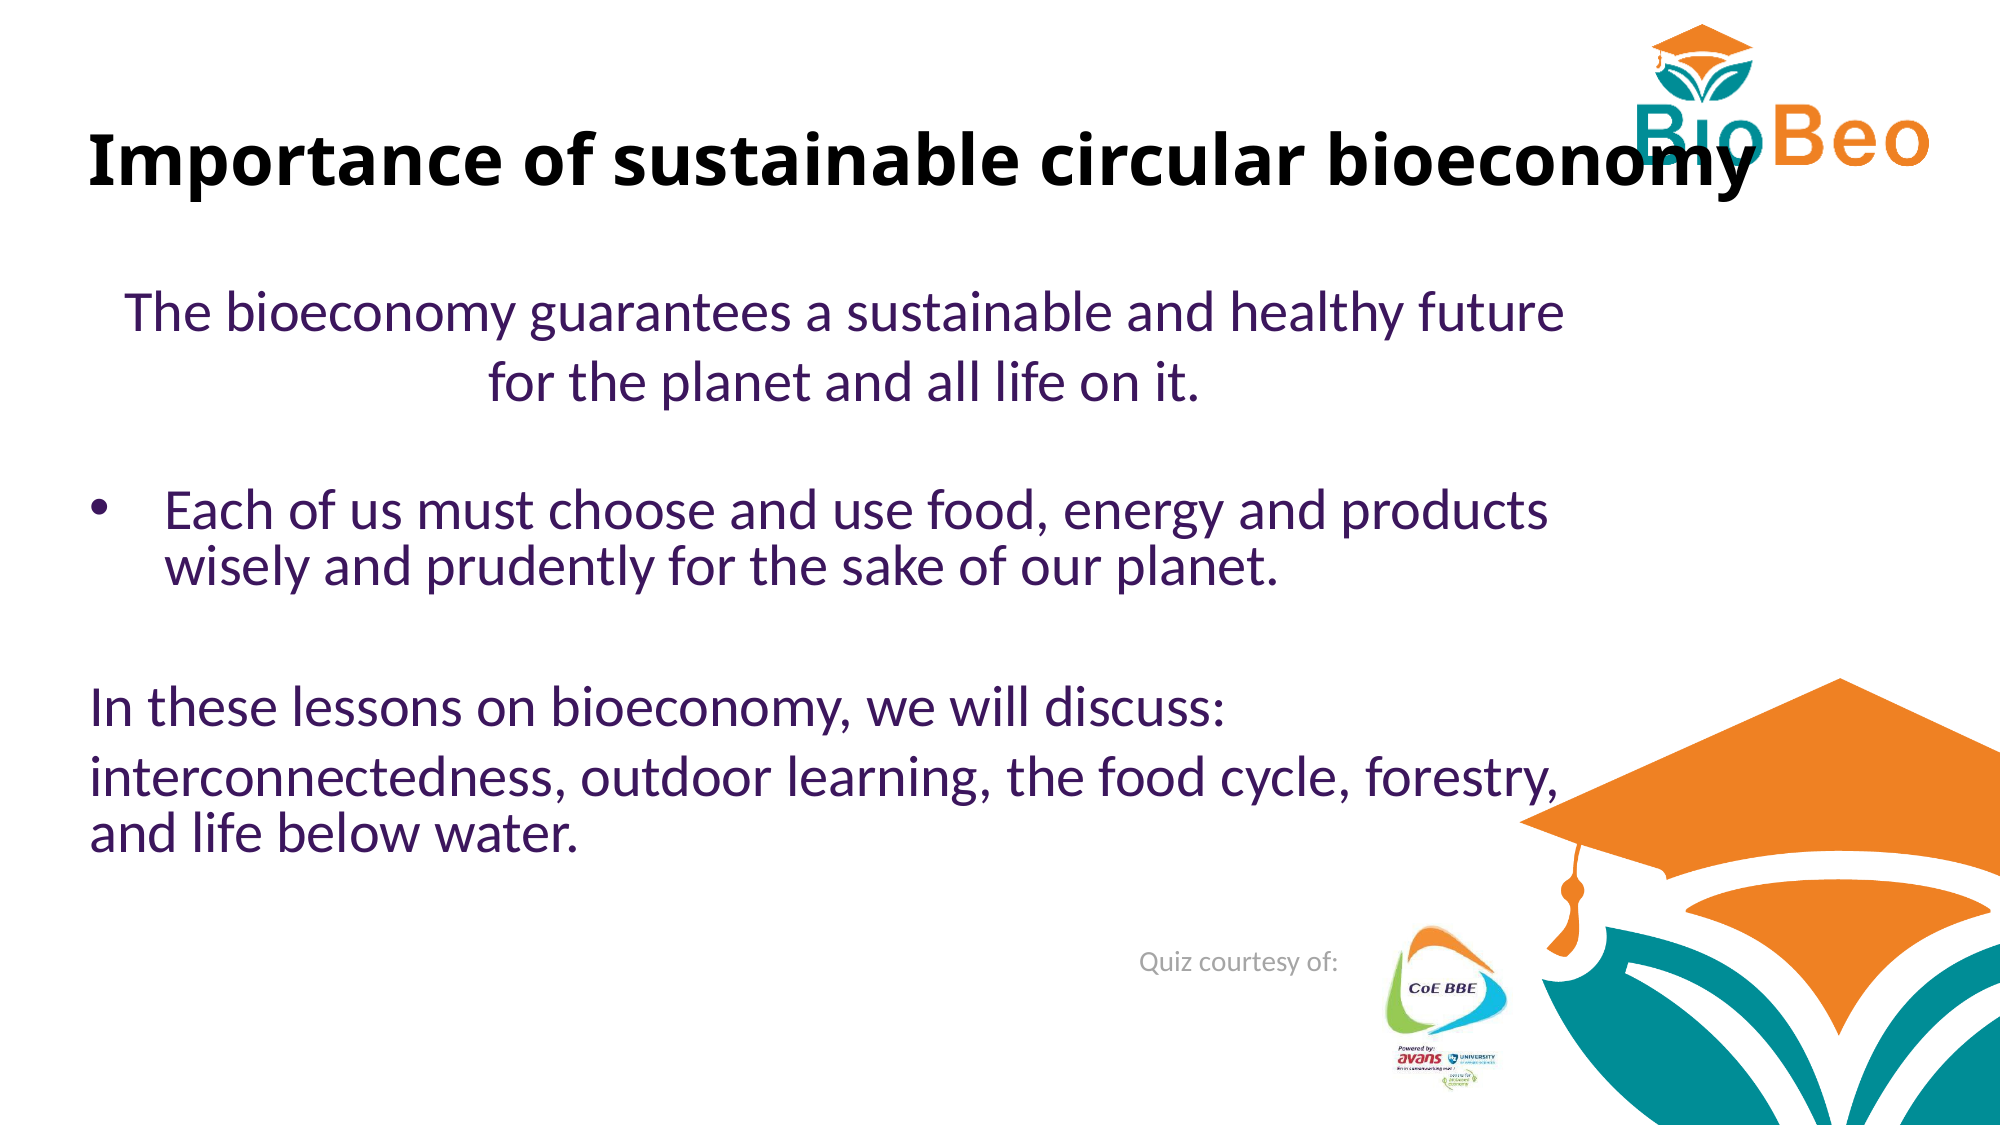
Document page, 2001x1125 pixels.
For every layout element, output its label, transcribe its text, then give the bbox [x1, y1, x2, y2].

subtitle The bioeconomy guarantees a sustainable and healthy future for the planet and all life on it. Each of us must choose and use food, energy and products wisely and prudently for the sake of our planet. In these lessons on bioeconomy, we will discuss: interconnectedness, outdoor learning, the food cycle, forestry, and life below water. Quiz courtesy of: [74, 265, 1616, 1093]
picture [1635, 22, 1931, 88]
picture [1382, 618, 2000, 1125]
text_box Importance of sustainable circular bioeconomy [74, 88, 1935, 237]
